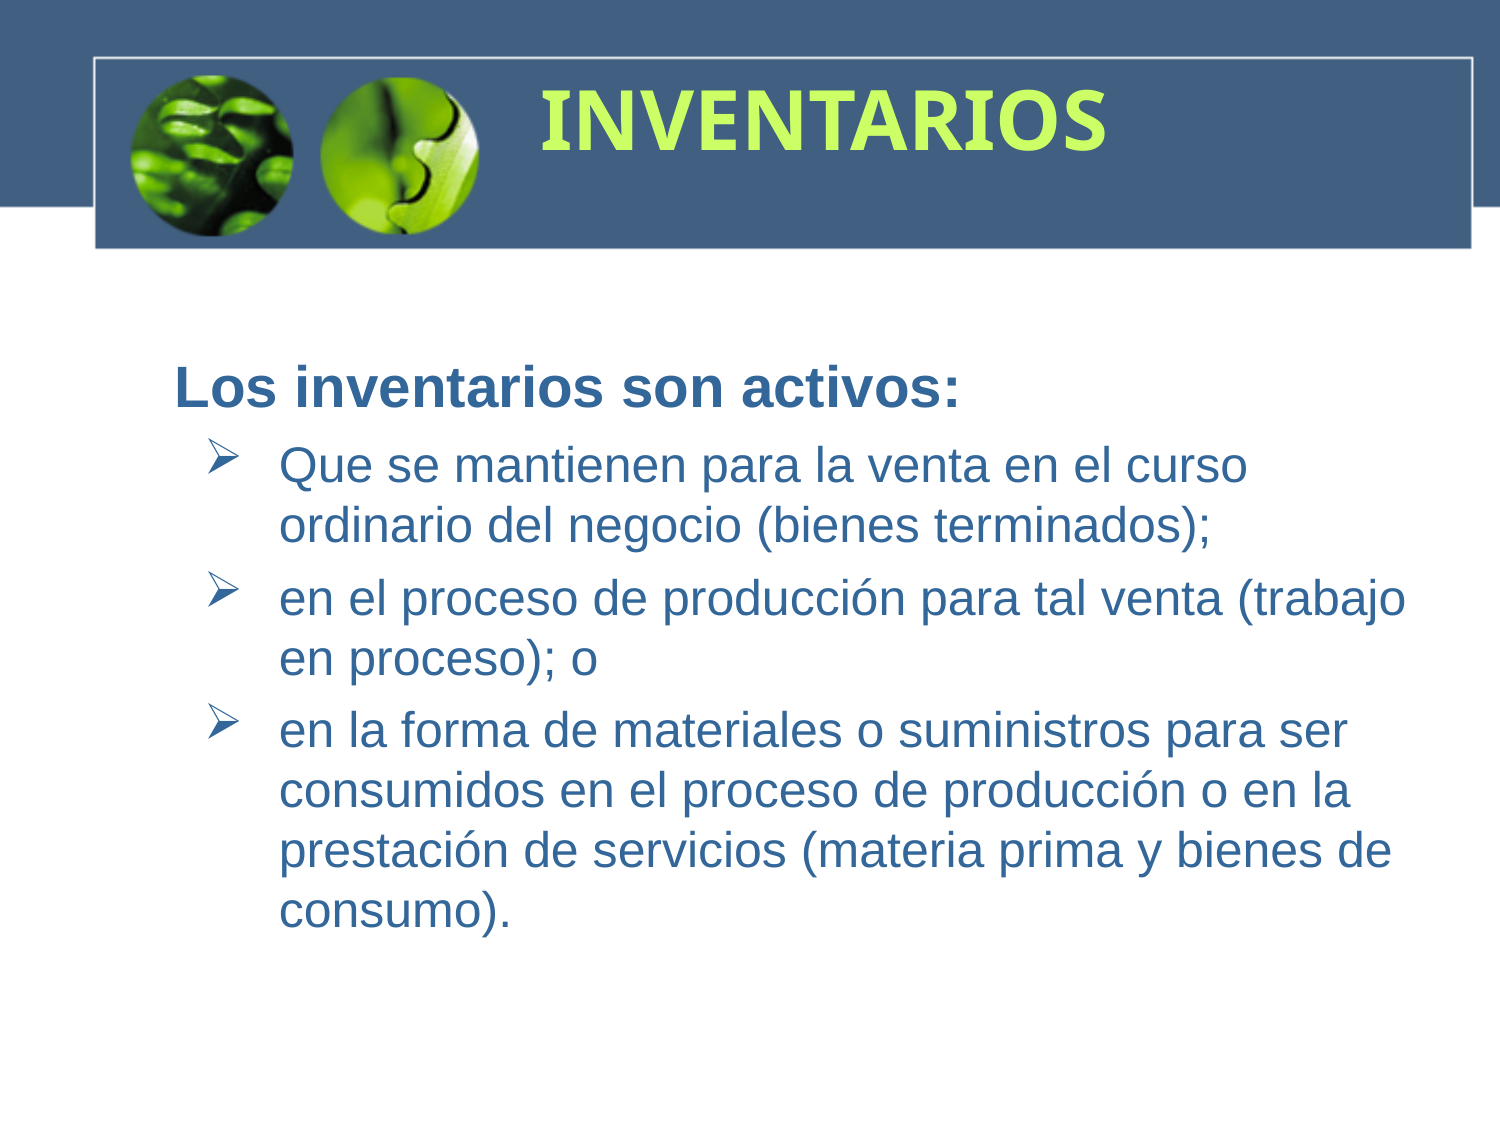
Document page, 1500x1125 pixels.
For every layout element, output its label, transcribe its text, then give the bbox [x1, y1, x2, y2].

picture [0, 0, 1500, 1125]
list Los inventarios son activos: Que se mantienen para la venta en el curso ordinario del negocio (bienes terminados); en el proceso de producción para tal venta (trabajo en proceso); o en la forma de materiales o suministros para ser consumidos en el proceso de producción o en la prestación de servicios (materia prima y bienes de consumo). [99, 349, 1463, 1059]
title INVENTARIOS [525, 101, 1439, 232]
